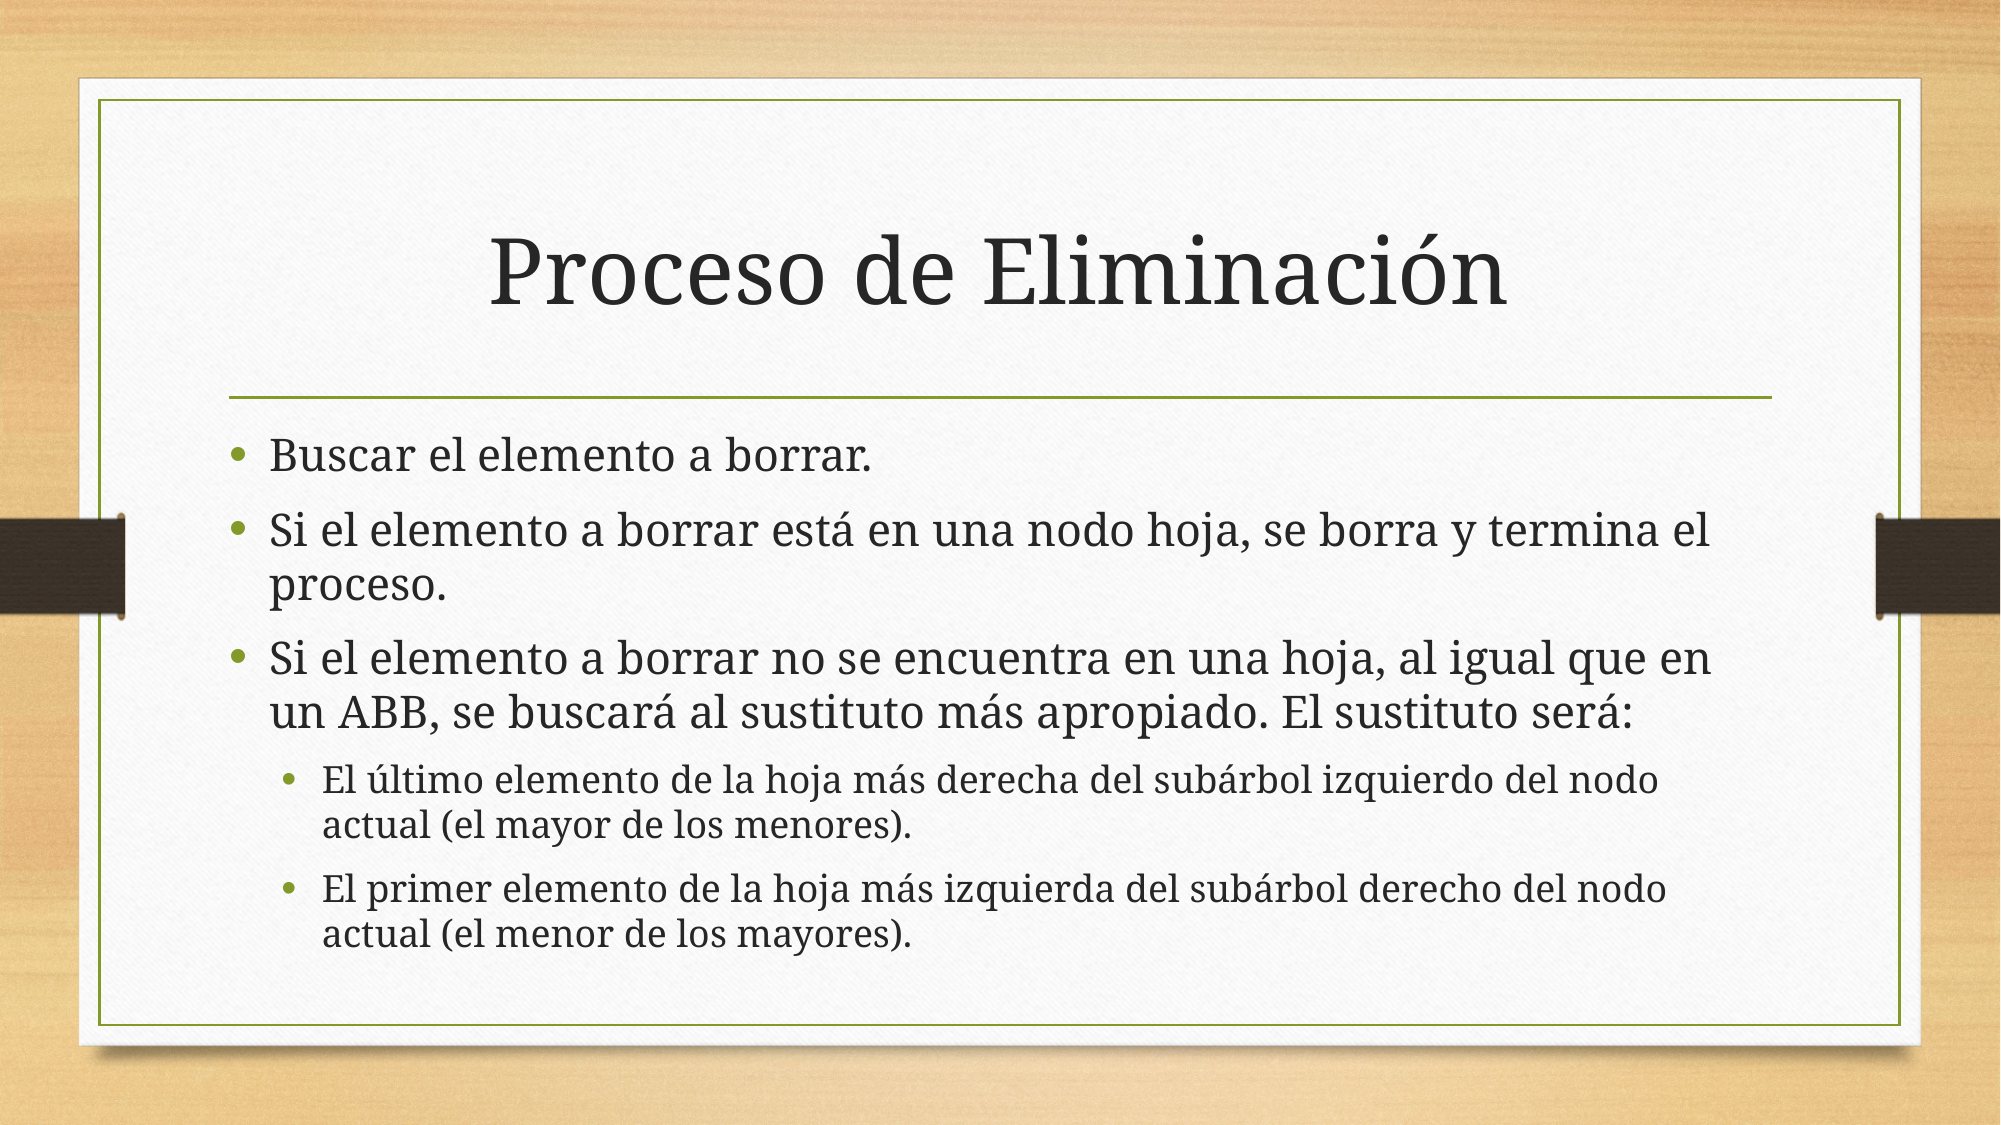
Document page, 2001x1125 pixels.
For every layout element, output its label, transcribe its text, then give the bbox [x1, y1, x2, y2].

list Buscar el elemento a borrar. Si el elemento a borrar está en una nodo hoja, se borra y termina el proceso. Si el elemento a borrar no se encuentra en una hoja, al igual que en un ABB, se buscará al sustituto más apropiado. El sustituto será: El último elemento de la hoja más derecha del subárbol izquierdo del nodo actual (el mayor de los menores). El primer elemento de la hoja más izquierda del subárbol derecho del nodo actual (el menor de los mayores). [212, 419, 1788, 964]
picture [0, 0, 2001, 1125]
title Proceso de Eliminación [212, 161, 1788, 375]
